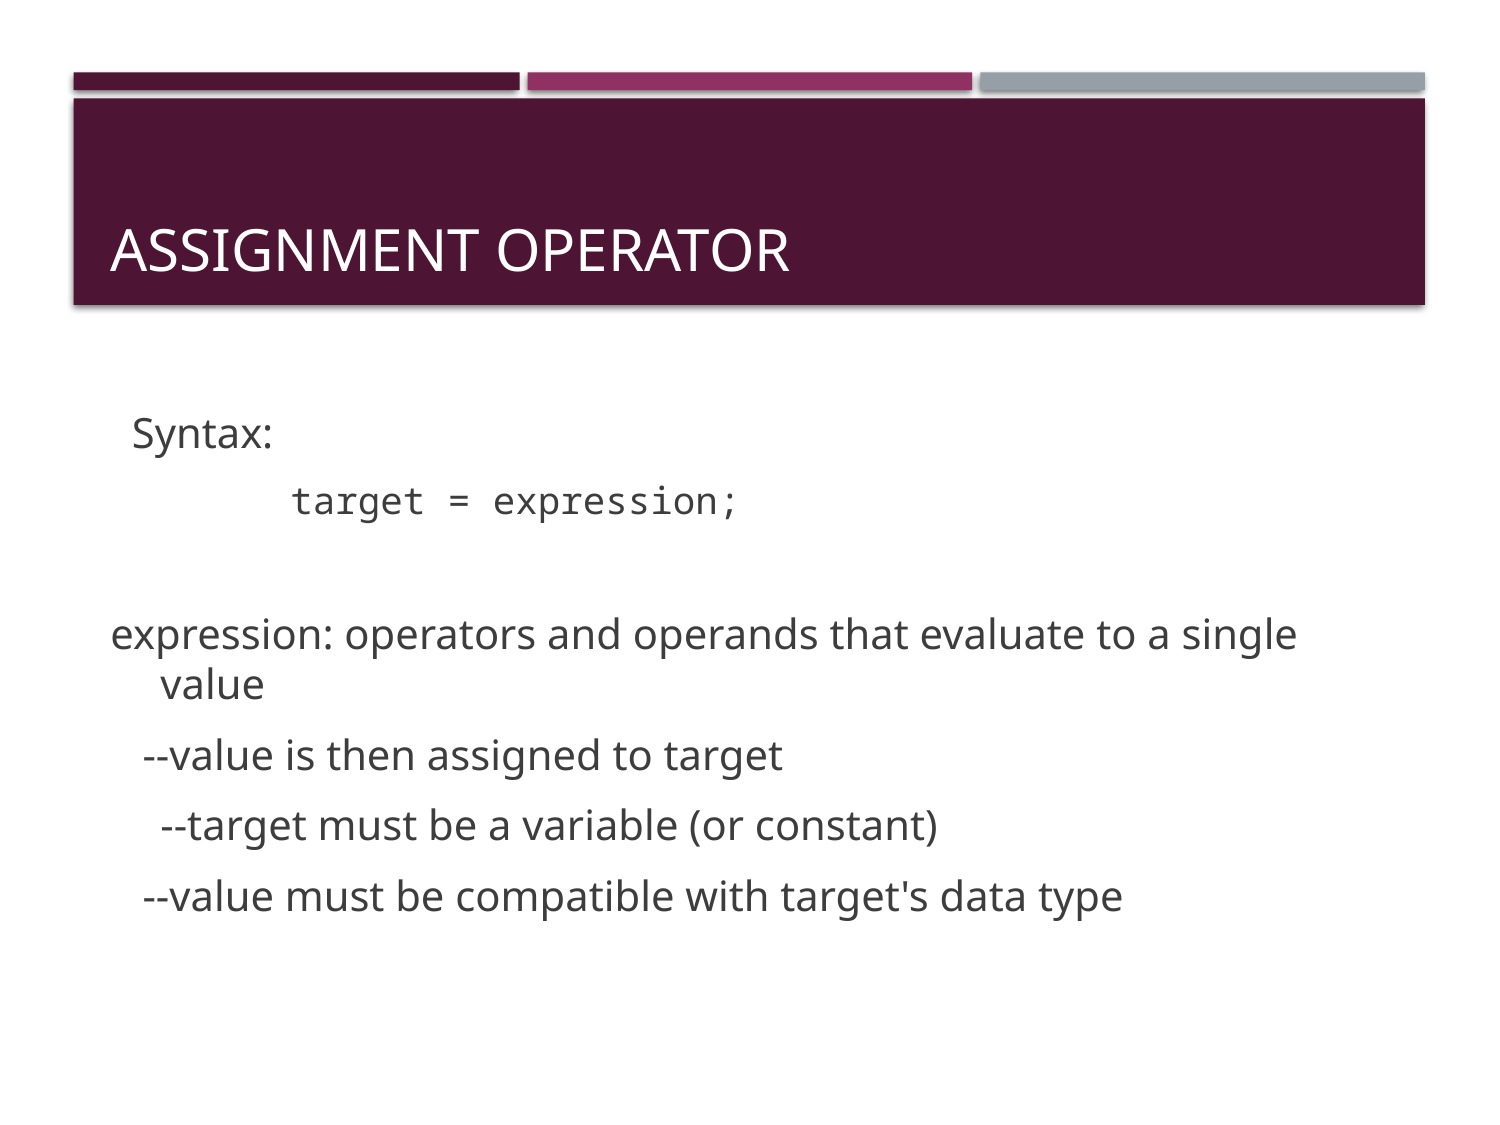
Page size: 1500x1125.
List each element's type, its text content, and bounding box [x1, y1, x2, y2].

list Syntax: target = expression; expression: operators and operands that evaluate to a single value --value is then assigned to target --target must be a variable (or constant) --value must be compatible with target's data type [95, 365, 1406, 962]
title Assignment Operator [95, 112, 1406, 291]
